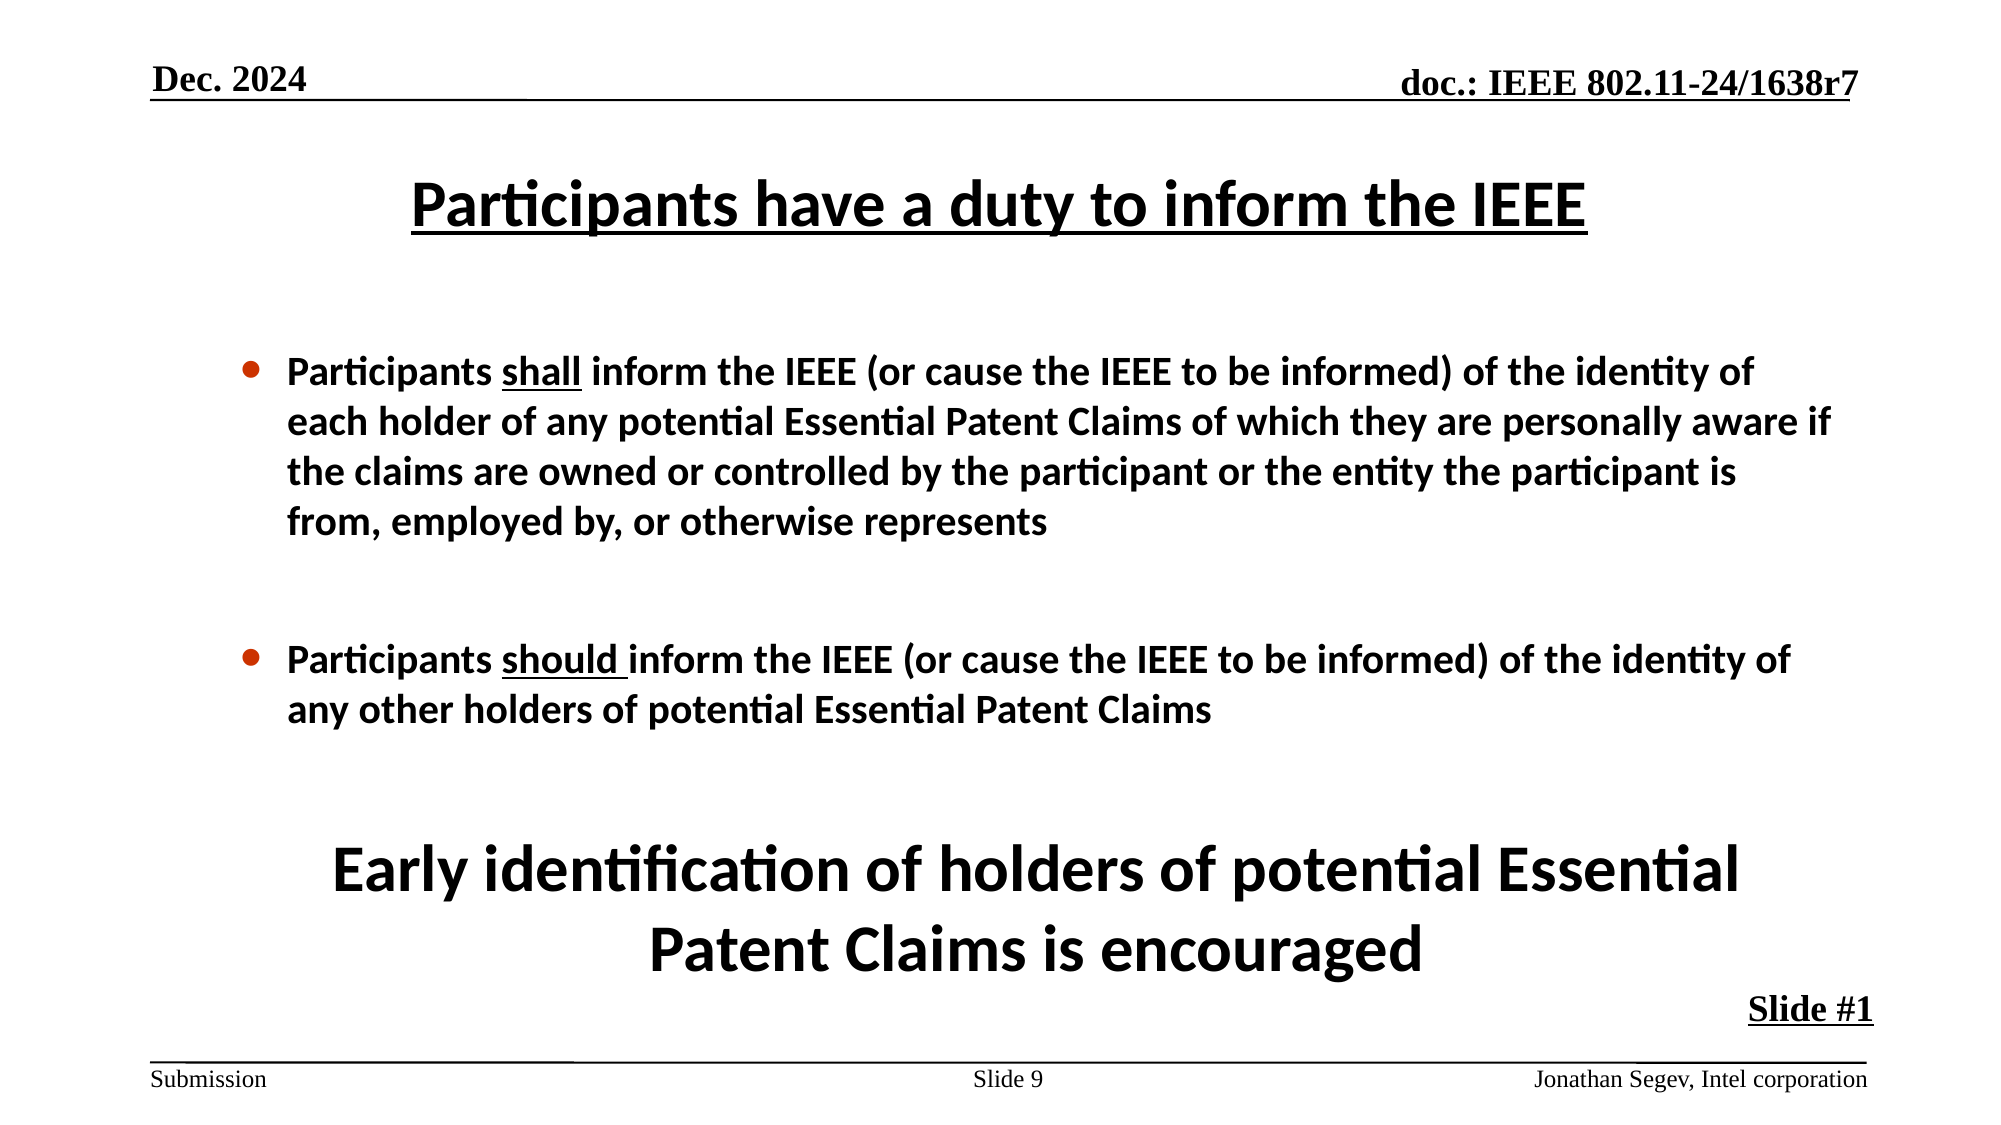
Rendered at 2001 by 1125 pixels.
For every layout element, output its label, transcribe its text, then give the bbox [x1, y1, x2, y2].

title Participants have a duty to inform the IEEE [149, 112, 1850, 288]
slide_number Slide 9 [950, 1061, 1067, 1123]
list Participants shall inform the IEEE (or cause the IEEE to be informed) of the identity of each holder of any potential Essential Patent Claims of which they are personally aware if the claims are owned or controlled by the participant or the entity the participant is from, employed by, or otherwise represents Participants should inform the IEEE (or cause the IEEE to be informed) of the identity of any other holders of potential Essential Patent Claims Early identification of holders of potential Essential Patent Claims is encouraged [149, 336, 1850, 1012]
text_box Slide #1 [1733, 976, 1890, 1037]
footer Jonathan Segev, Intel corporation [1171, 1061, 1869, 1093]
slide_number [152, 54, 563, 100]
